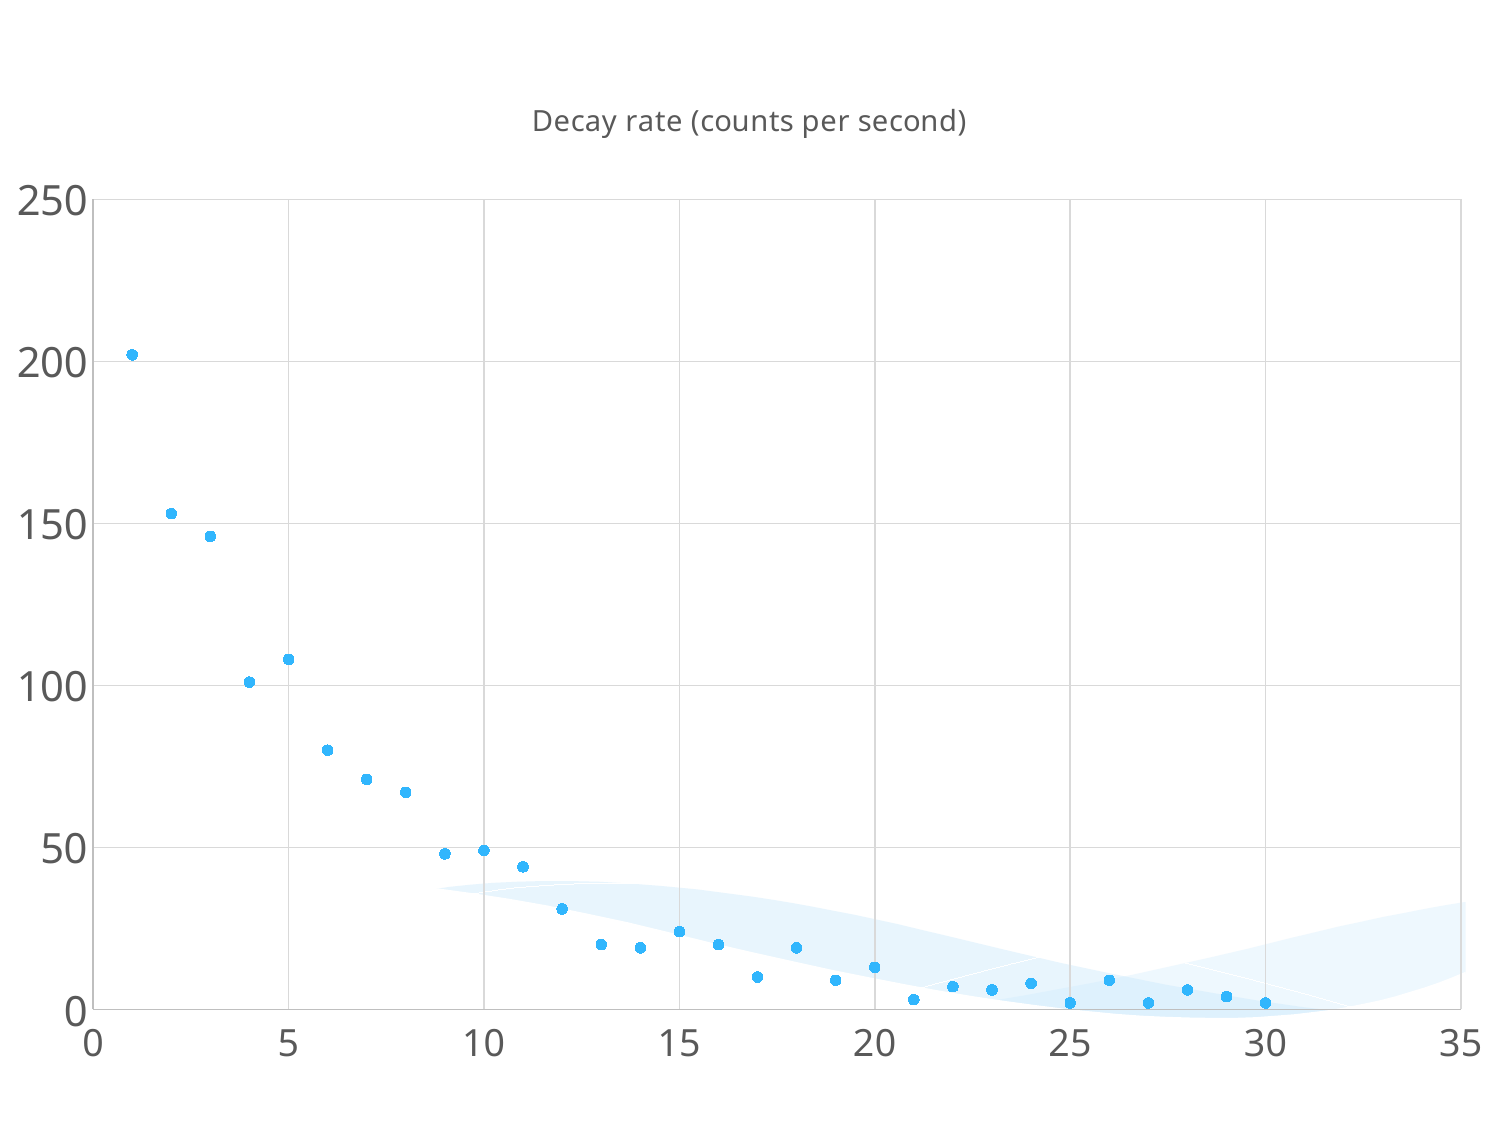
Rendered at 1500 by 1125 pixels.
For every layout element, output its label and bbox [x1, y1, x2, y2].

chart [0, 63, 1500, 1088]
